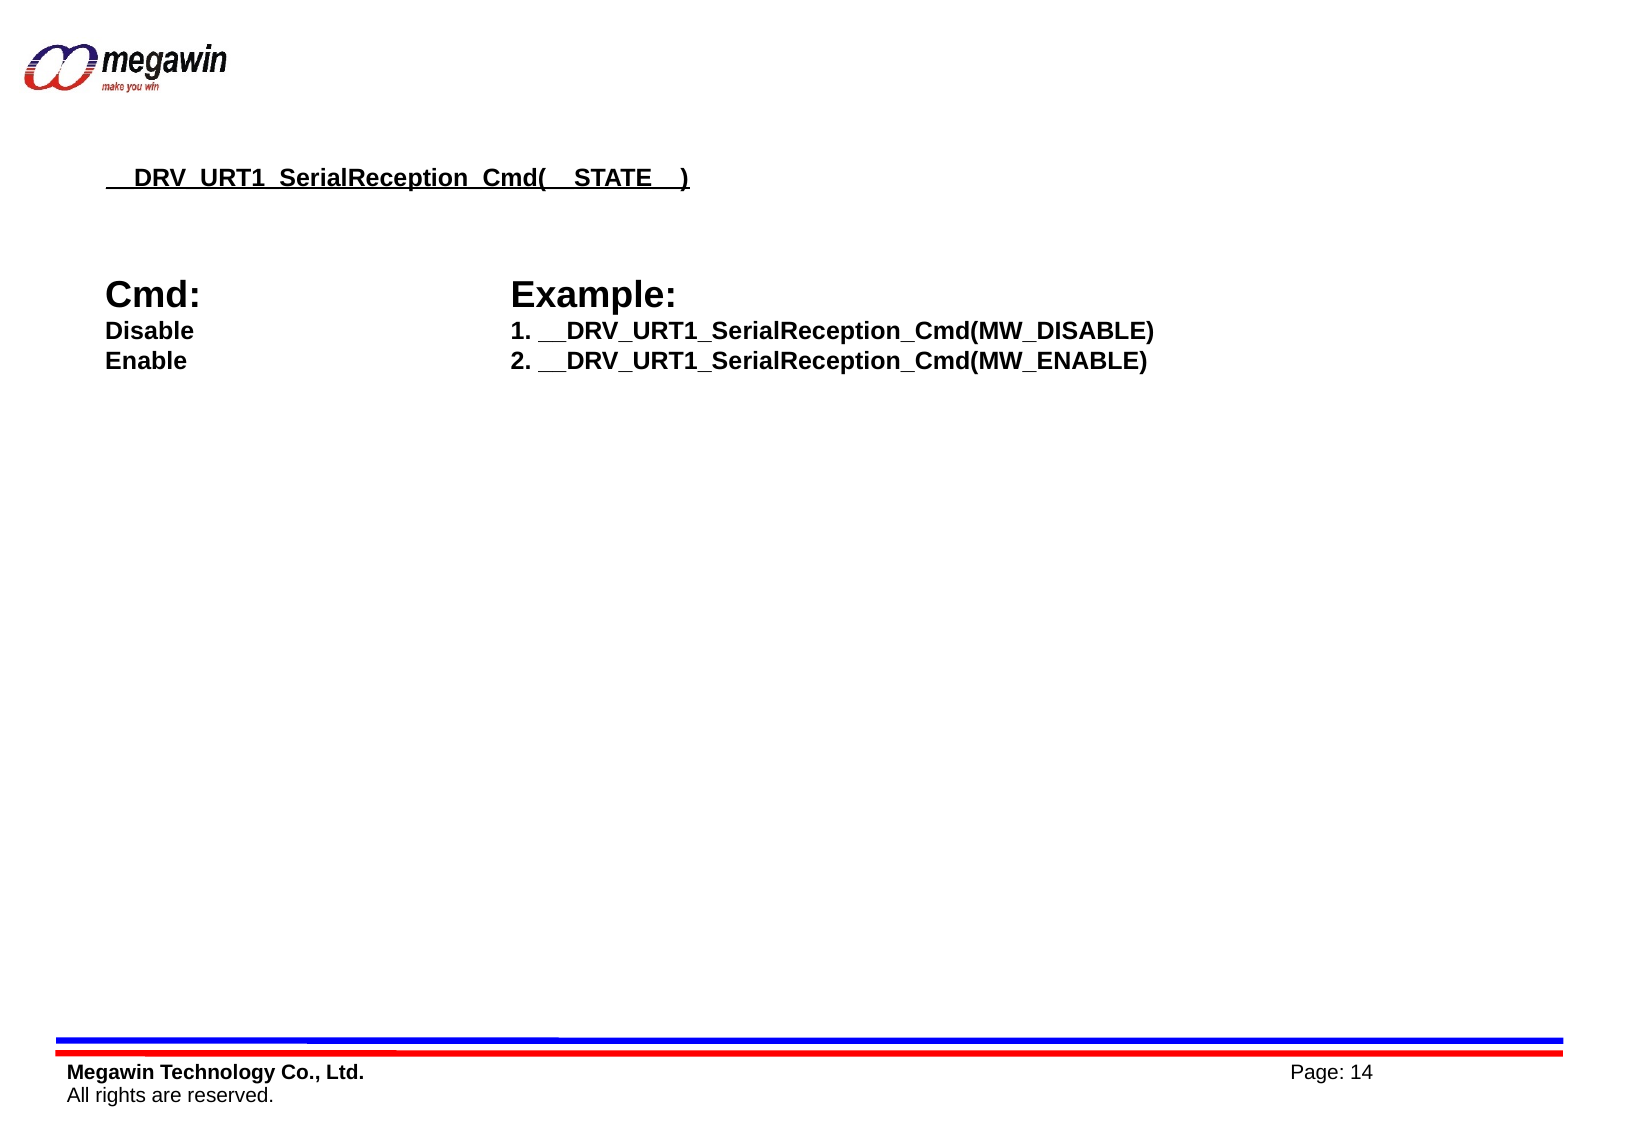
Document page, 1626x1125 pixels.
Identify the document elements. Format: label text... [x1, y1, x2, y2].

text_box Example: 1. __DRV_URT1_SerialReception_Cmd(MW_DISABLE) 2. __DRV_URT1_SerialReception_Cmd(MW_ENABLE) [495, 262, 1437, 383]
picture [19, 37, 231, 97]
text_box __DRV_URT1_SerialReception_Cmd(__STATE__) [91, 153, 705, 199]
text_box Cmd: Disable Enable [90, 262, 216, 383]
